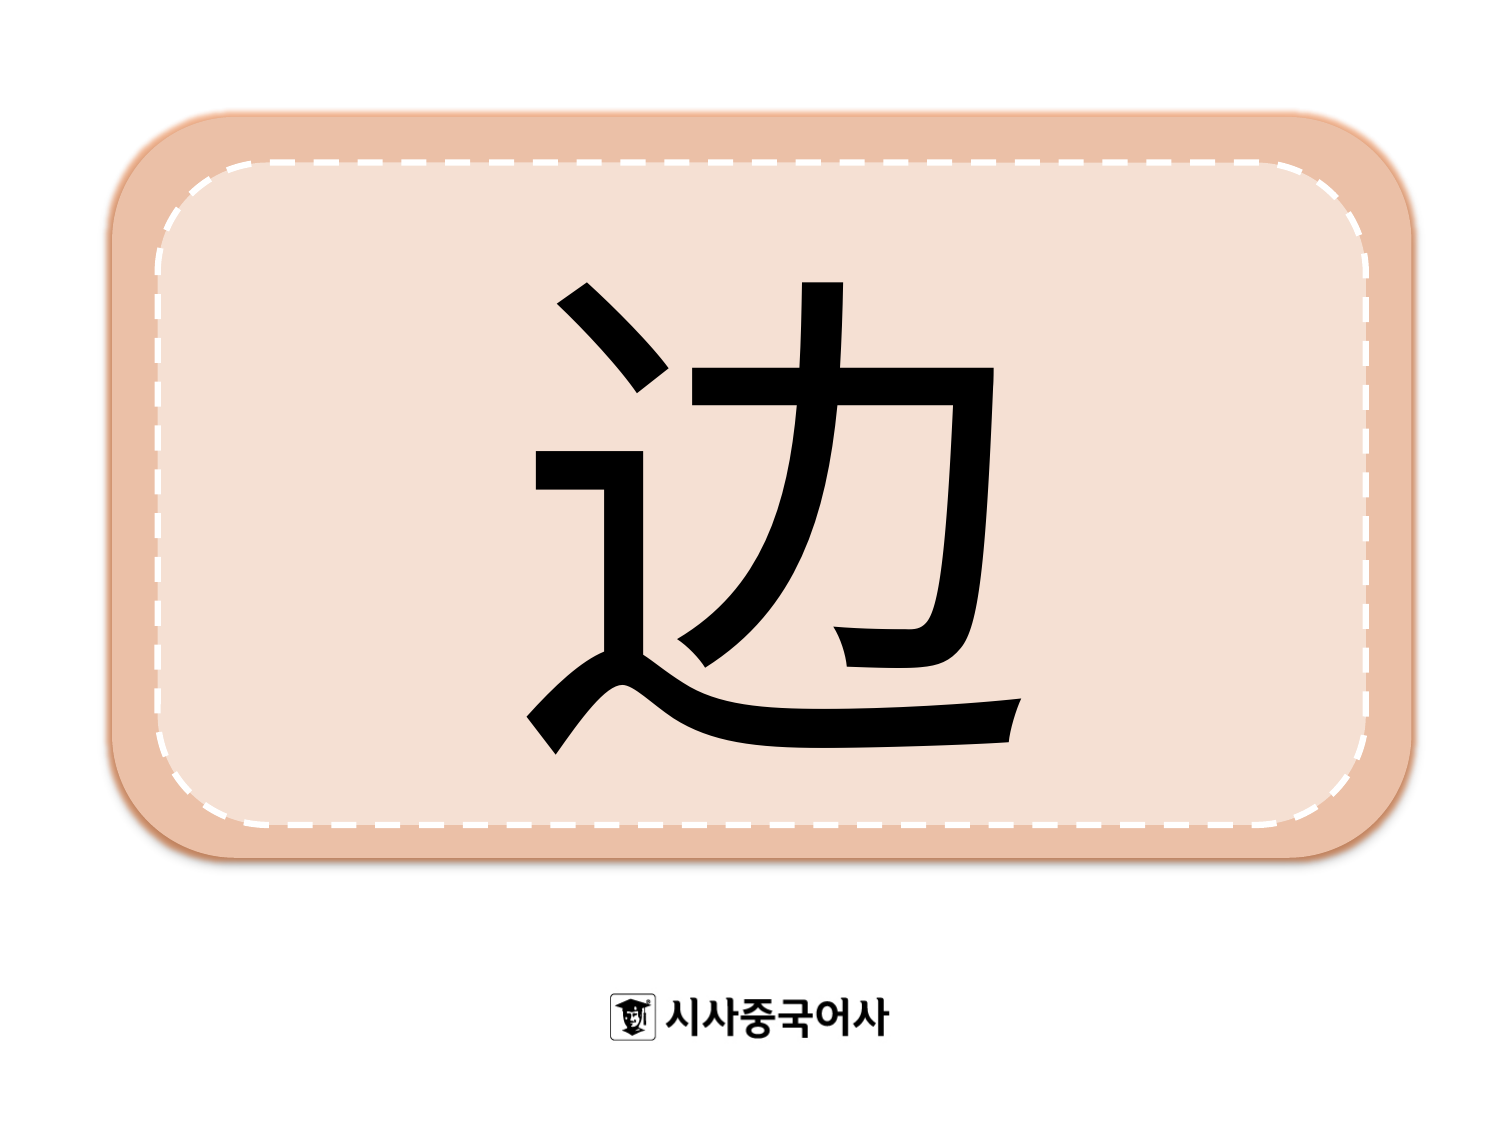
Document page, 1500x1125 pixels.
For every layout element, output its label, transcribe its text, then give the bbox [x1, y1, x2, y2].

picture [602, 987, 898, 1047]
text_box 边 [171, 172, 1380, 836]
text_box [162, 160, 1371, 824]
